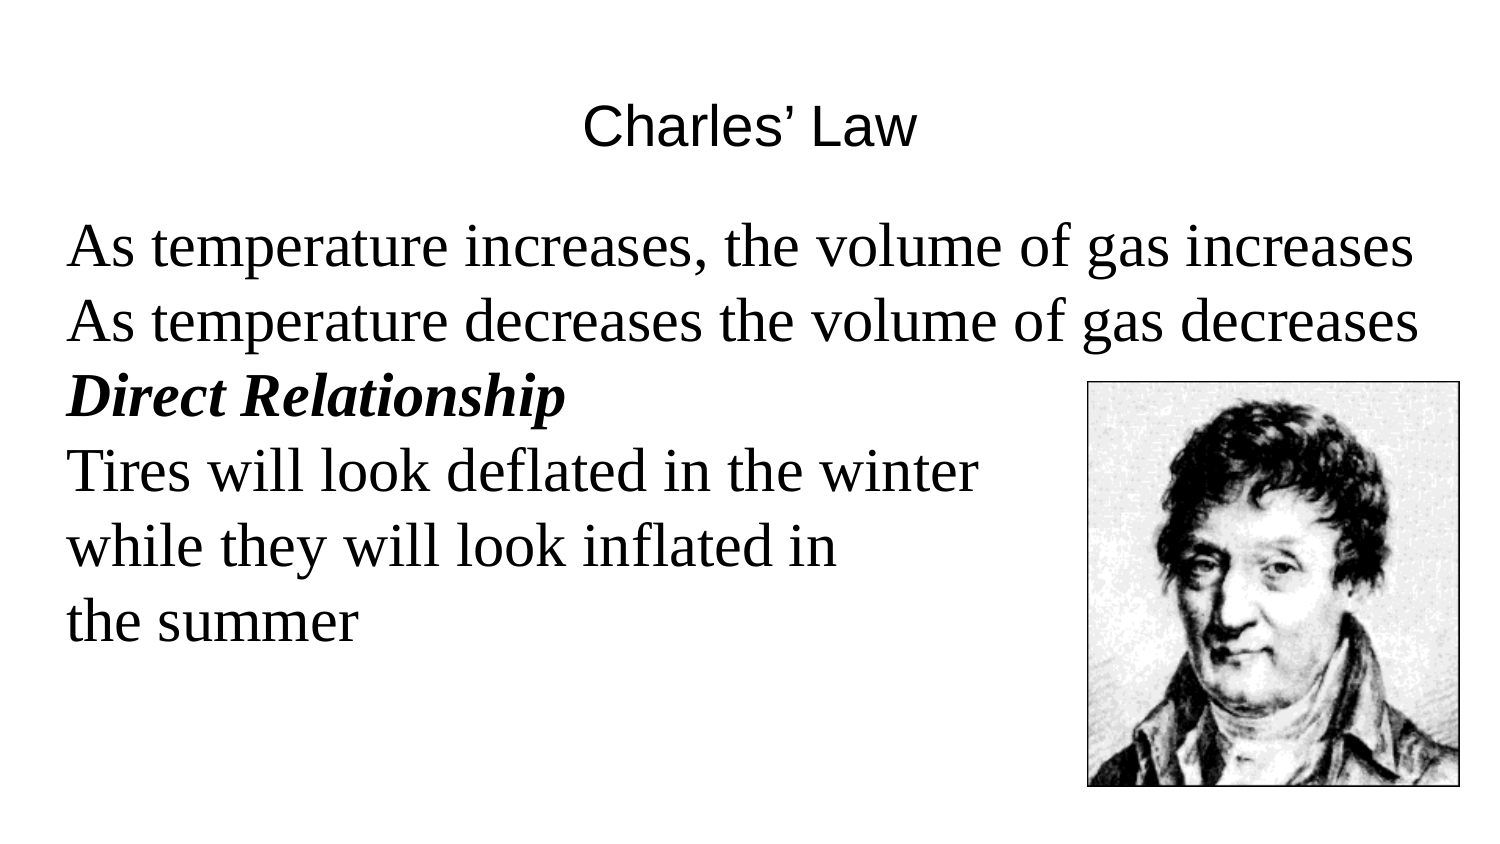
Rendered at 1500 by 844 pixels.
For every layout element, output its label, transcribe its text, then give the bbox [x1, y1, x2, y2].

picture [1087, 381, 1460, 787]
list As temperature increases, the volume of gas increases As temperature decreases the volume of gas decreases Direct Relationship Tires will look deflated in the winter while they will look inflated in the summer [51, 189, 1449, 750]
title Charles’ Law [51, 72, 1449, 167]
